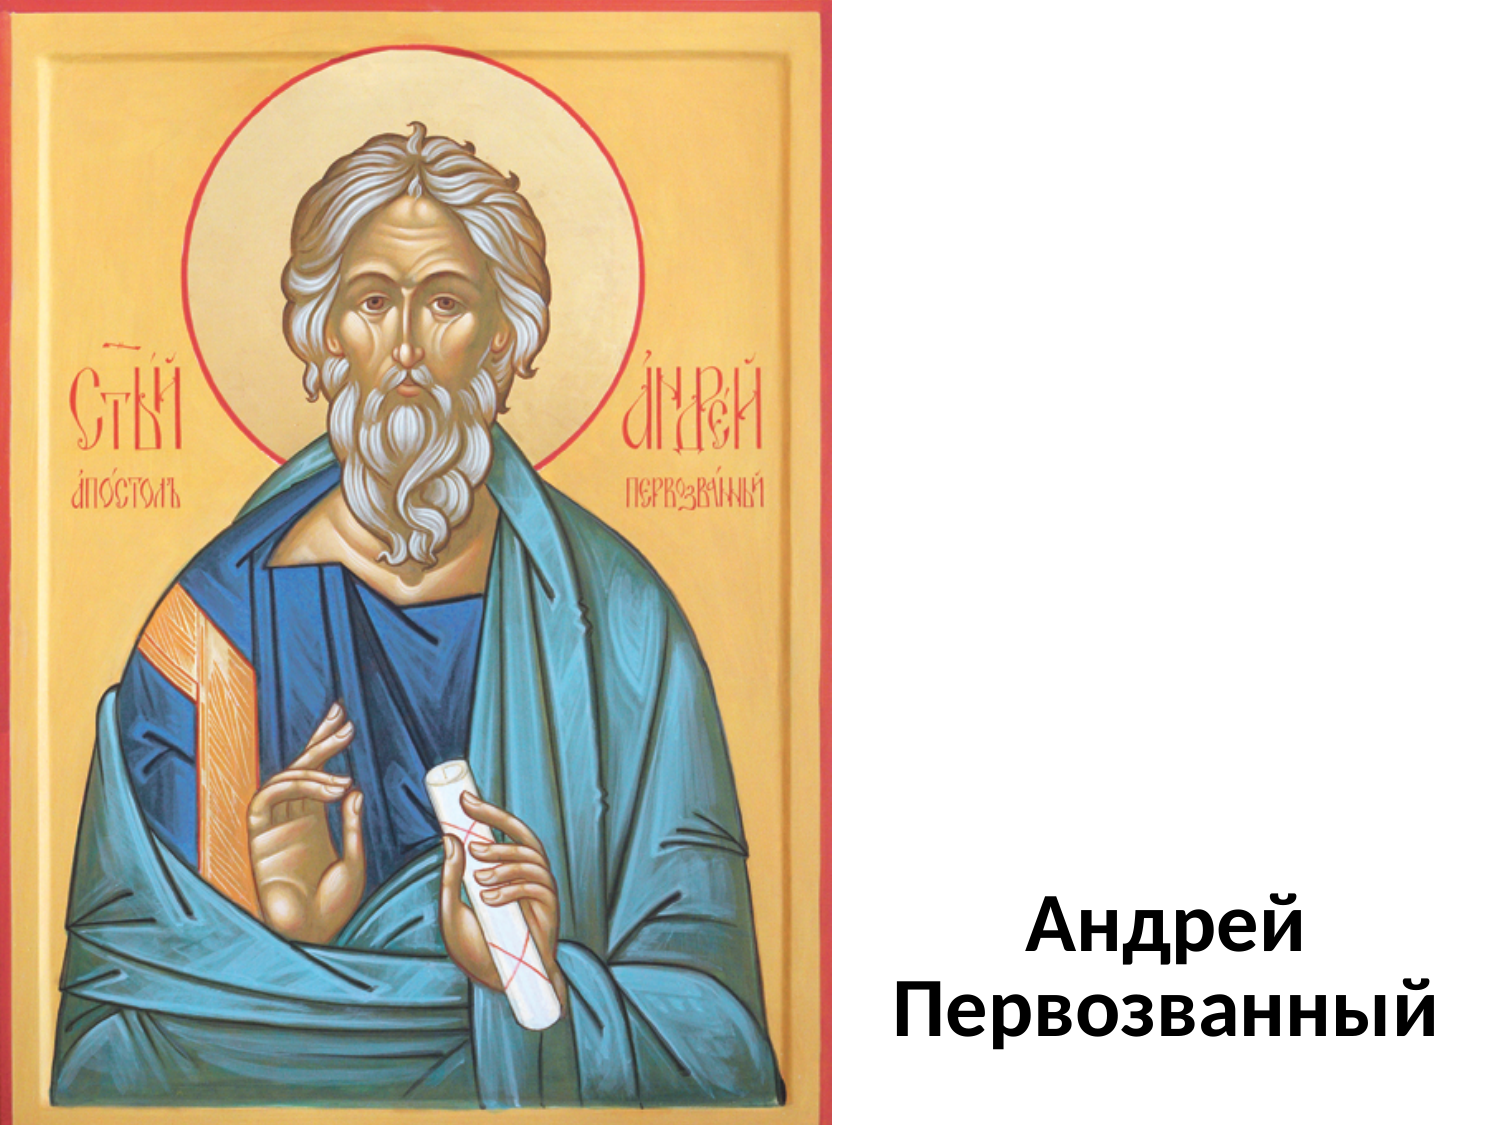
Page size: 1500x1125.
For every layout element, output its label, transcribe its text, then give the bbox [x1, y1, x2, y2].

picture [0, 0, 833, 1125]
title Андрей Первозванный [867, 878, 1465, 1067]
